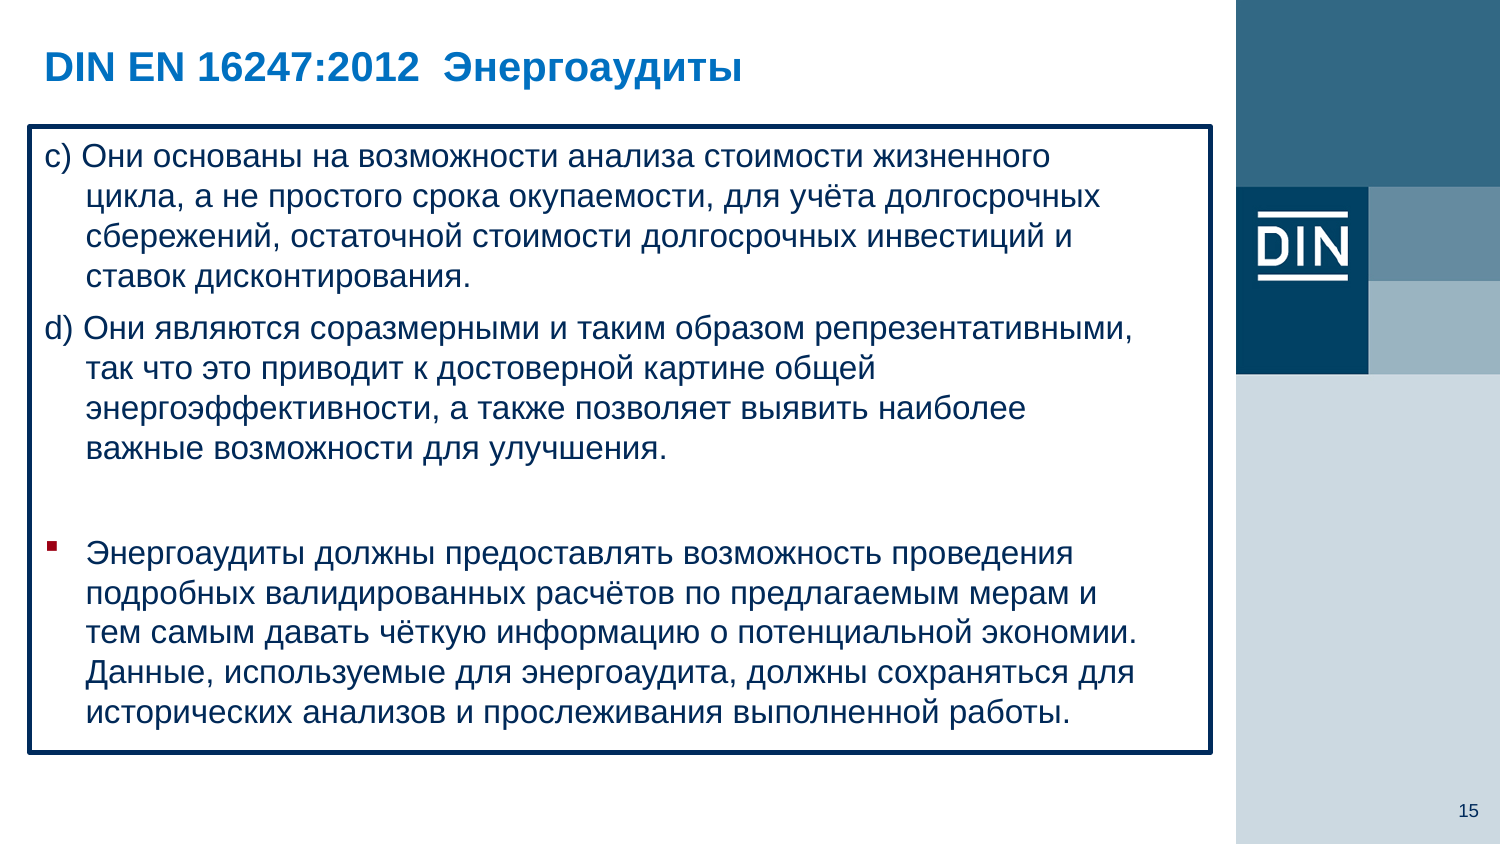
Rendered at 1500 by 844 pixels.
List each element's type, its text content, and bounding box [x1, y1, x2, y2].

picture [1236, 0, 1500, 844]
text_box DIN EN 16247:2012 Энергоаудиты [29, 32, 1305, 106]
slide_number 15 [1364, 790, 1495, 836]
text_box [29, 126, 1211, 753]
